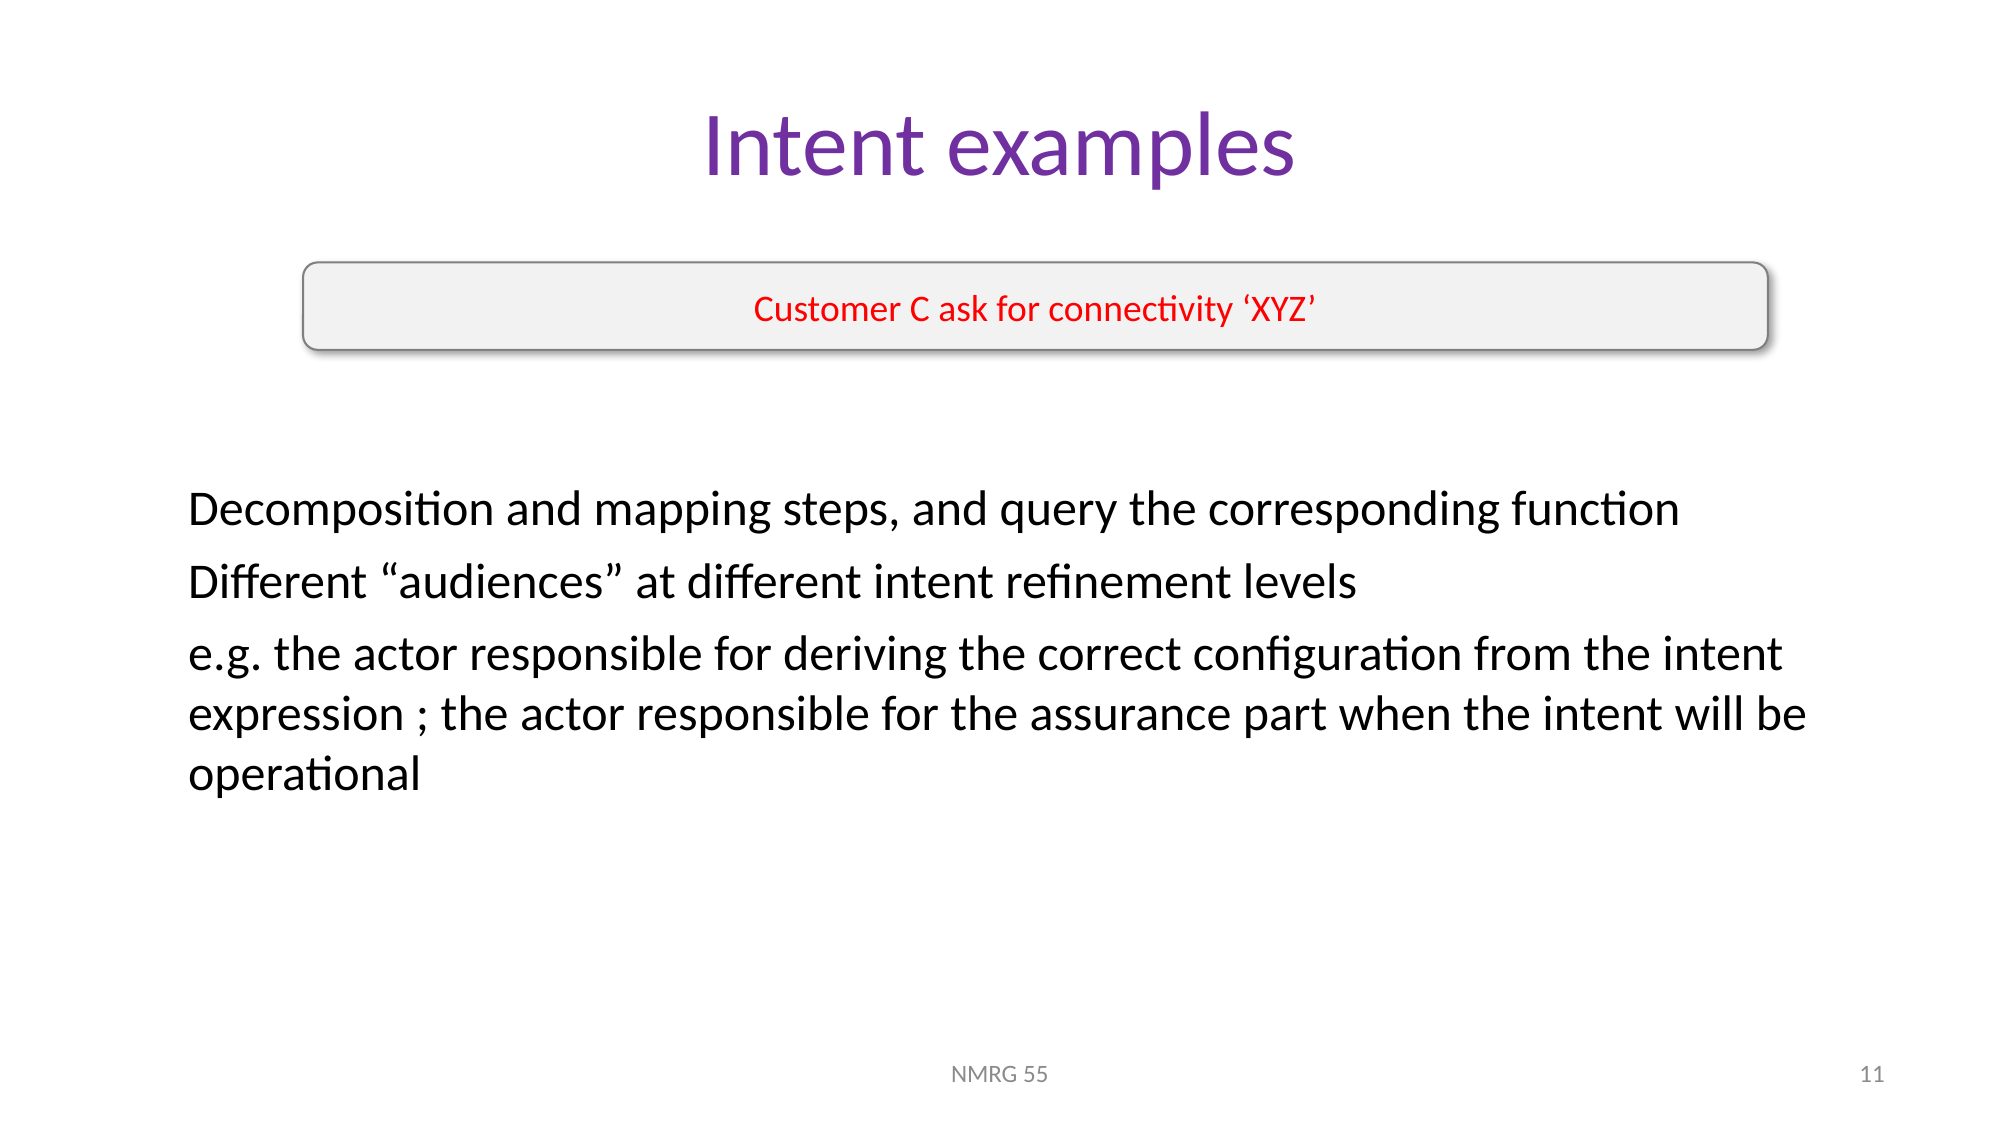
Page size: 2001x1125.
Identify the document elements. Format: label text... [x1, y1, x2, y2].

title Intent examples [99, 45, 1900, 233]
text_box Customer C ask for connectivity ‘XYZ’ [300, 260, 1770, 352]
list Decomposition and mapping steps, and query the corresponding function Different “audiences” at different intent refinement levels e.g. the actor responsible for deriving the correct configuration from the intent expression ; the actor responsible for the assurance part when the intent will be operational [173, 468, 1900, 1005]
footer NMRG 55 [683, 1042, 1317, 1103]
slide_number 11 [1433, 1042, 1900, 1103]
